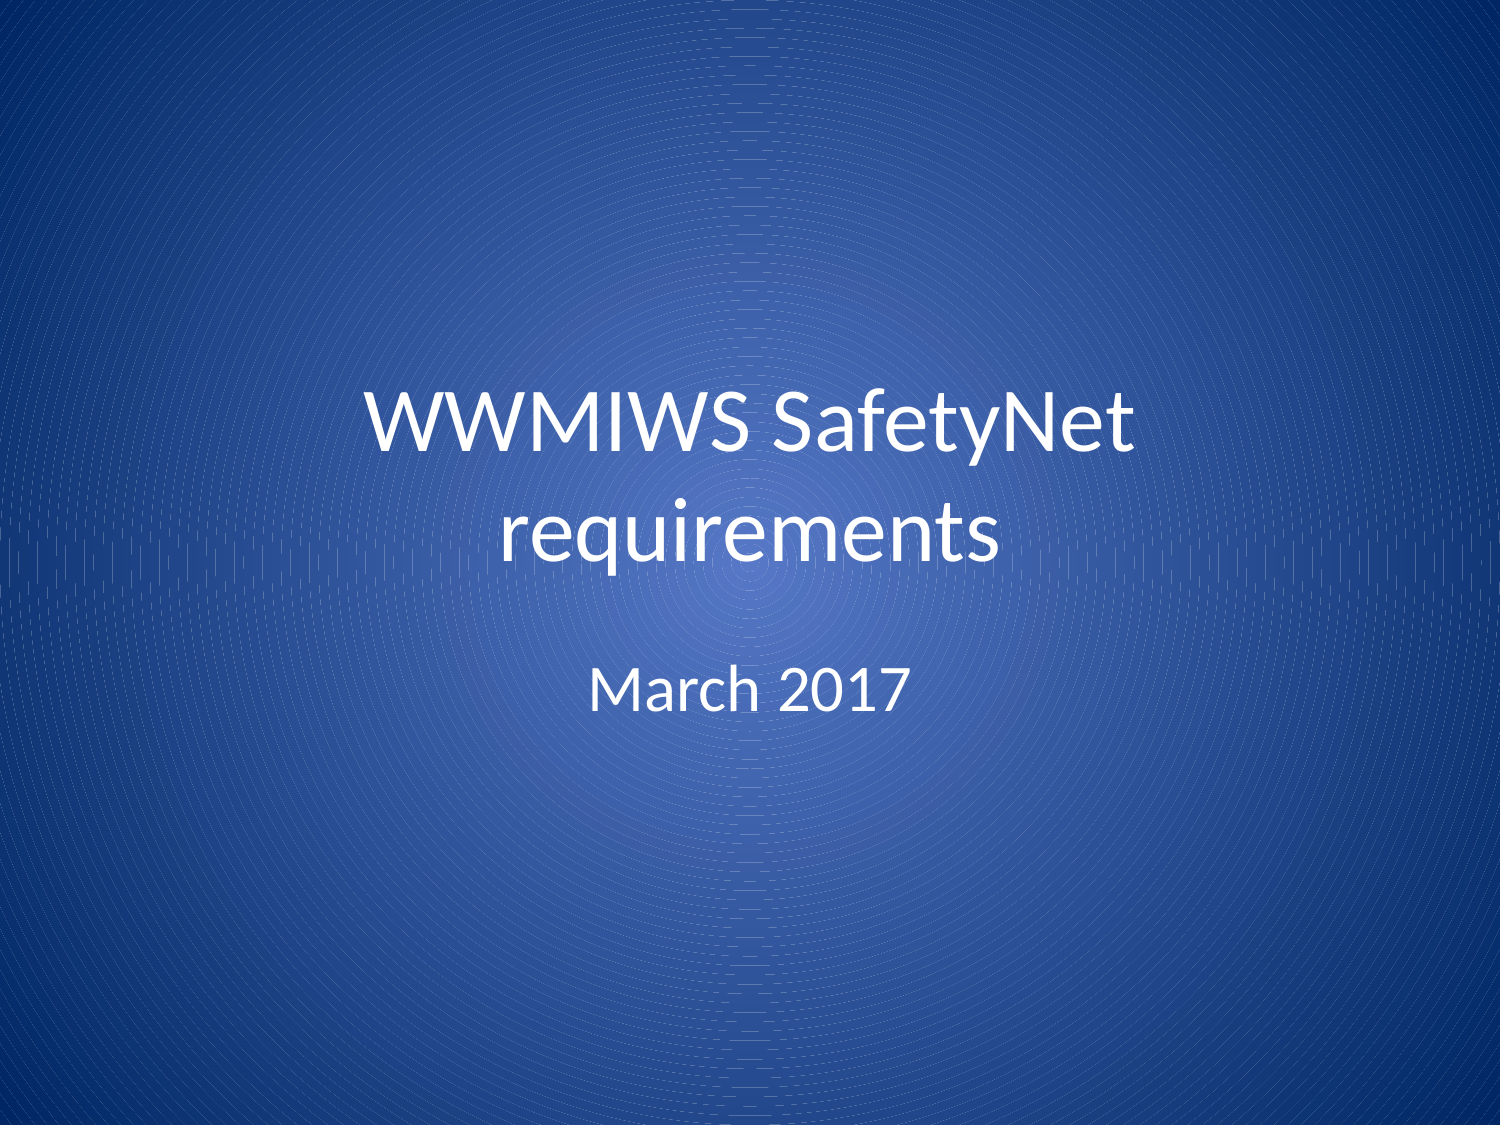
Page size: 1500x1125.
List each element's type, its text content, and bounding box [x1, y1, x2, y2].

title WWMIWS SafetyNet requirements [112, 349, 1388, 591]
subtitle March 2017 [225, 637, 1275, 925]
